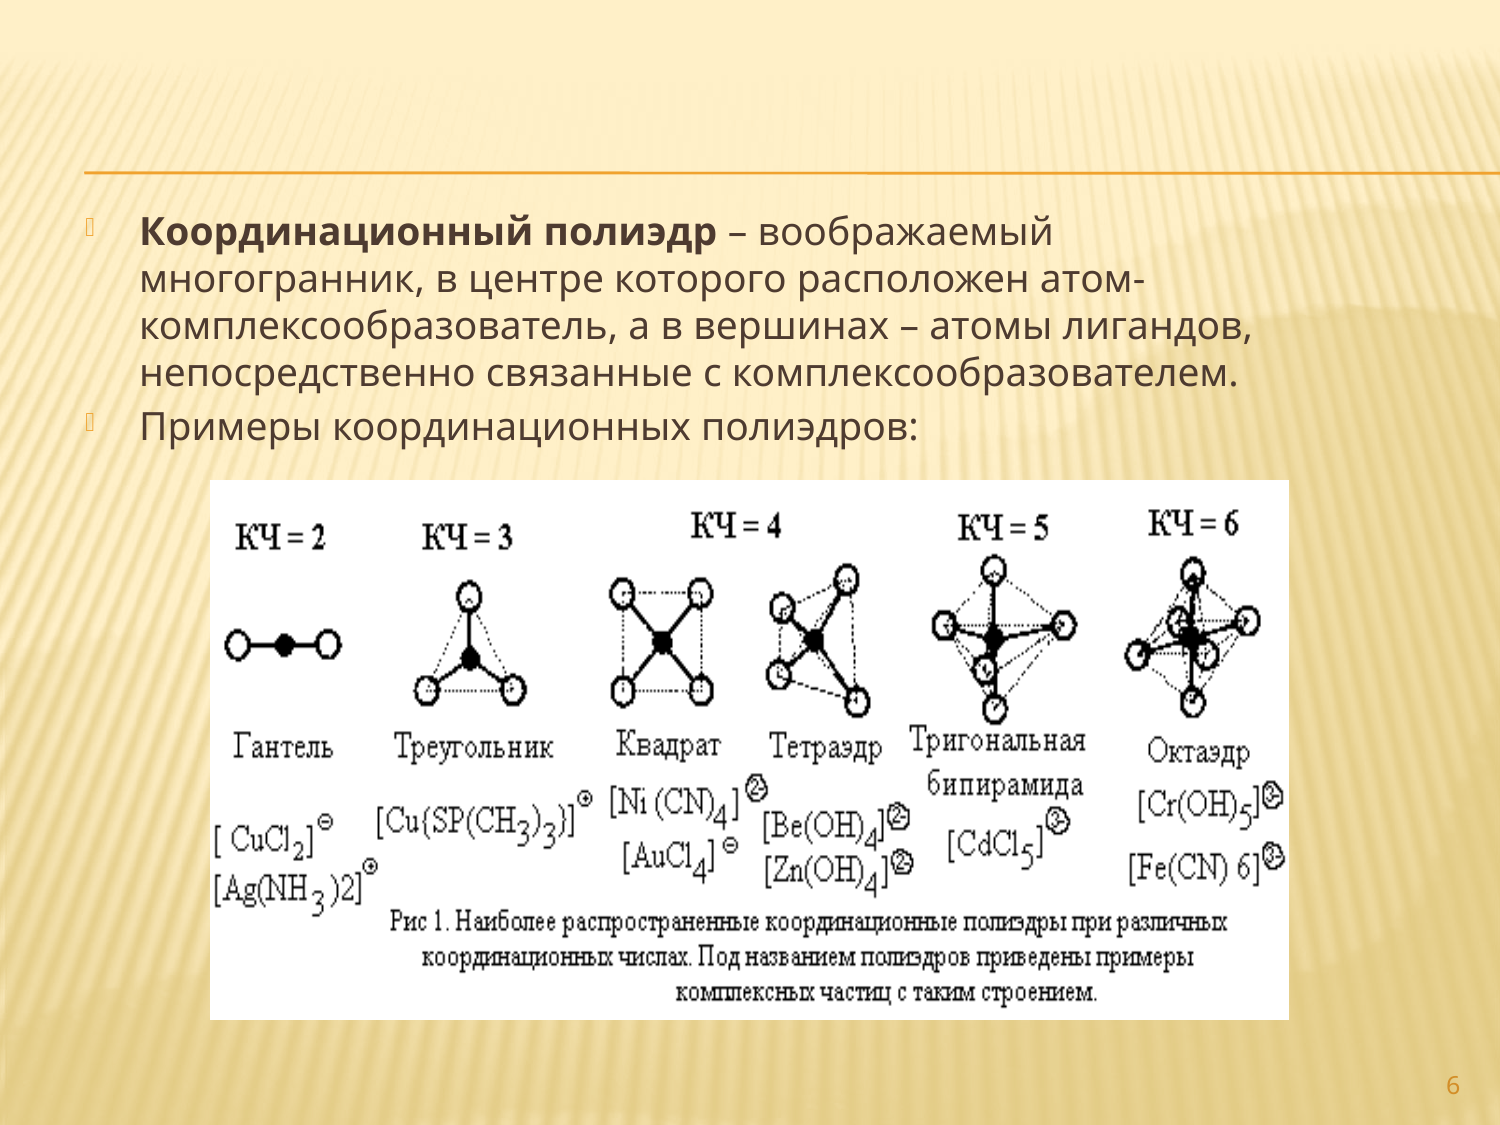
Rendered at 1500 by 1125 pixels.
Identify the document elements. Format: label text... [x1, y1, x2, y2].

list Координационный полиэдр – воображаемый многогранник, в центре которого расположен атом-комплексообразователь, а в вершинах – атомы лигандов, непосредственно связанные с комплексообразователем. Примеры координационных полиэдров: [70, 198, 1360, 458]
slide_number 6 [1350, 1062, 1475, 1103]
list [210, 480, 1290, 1020]
